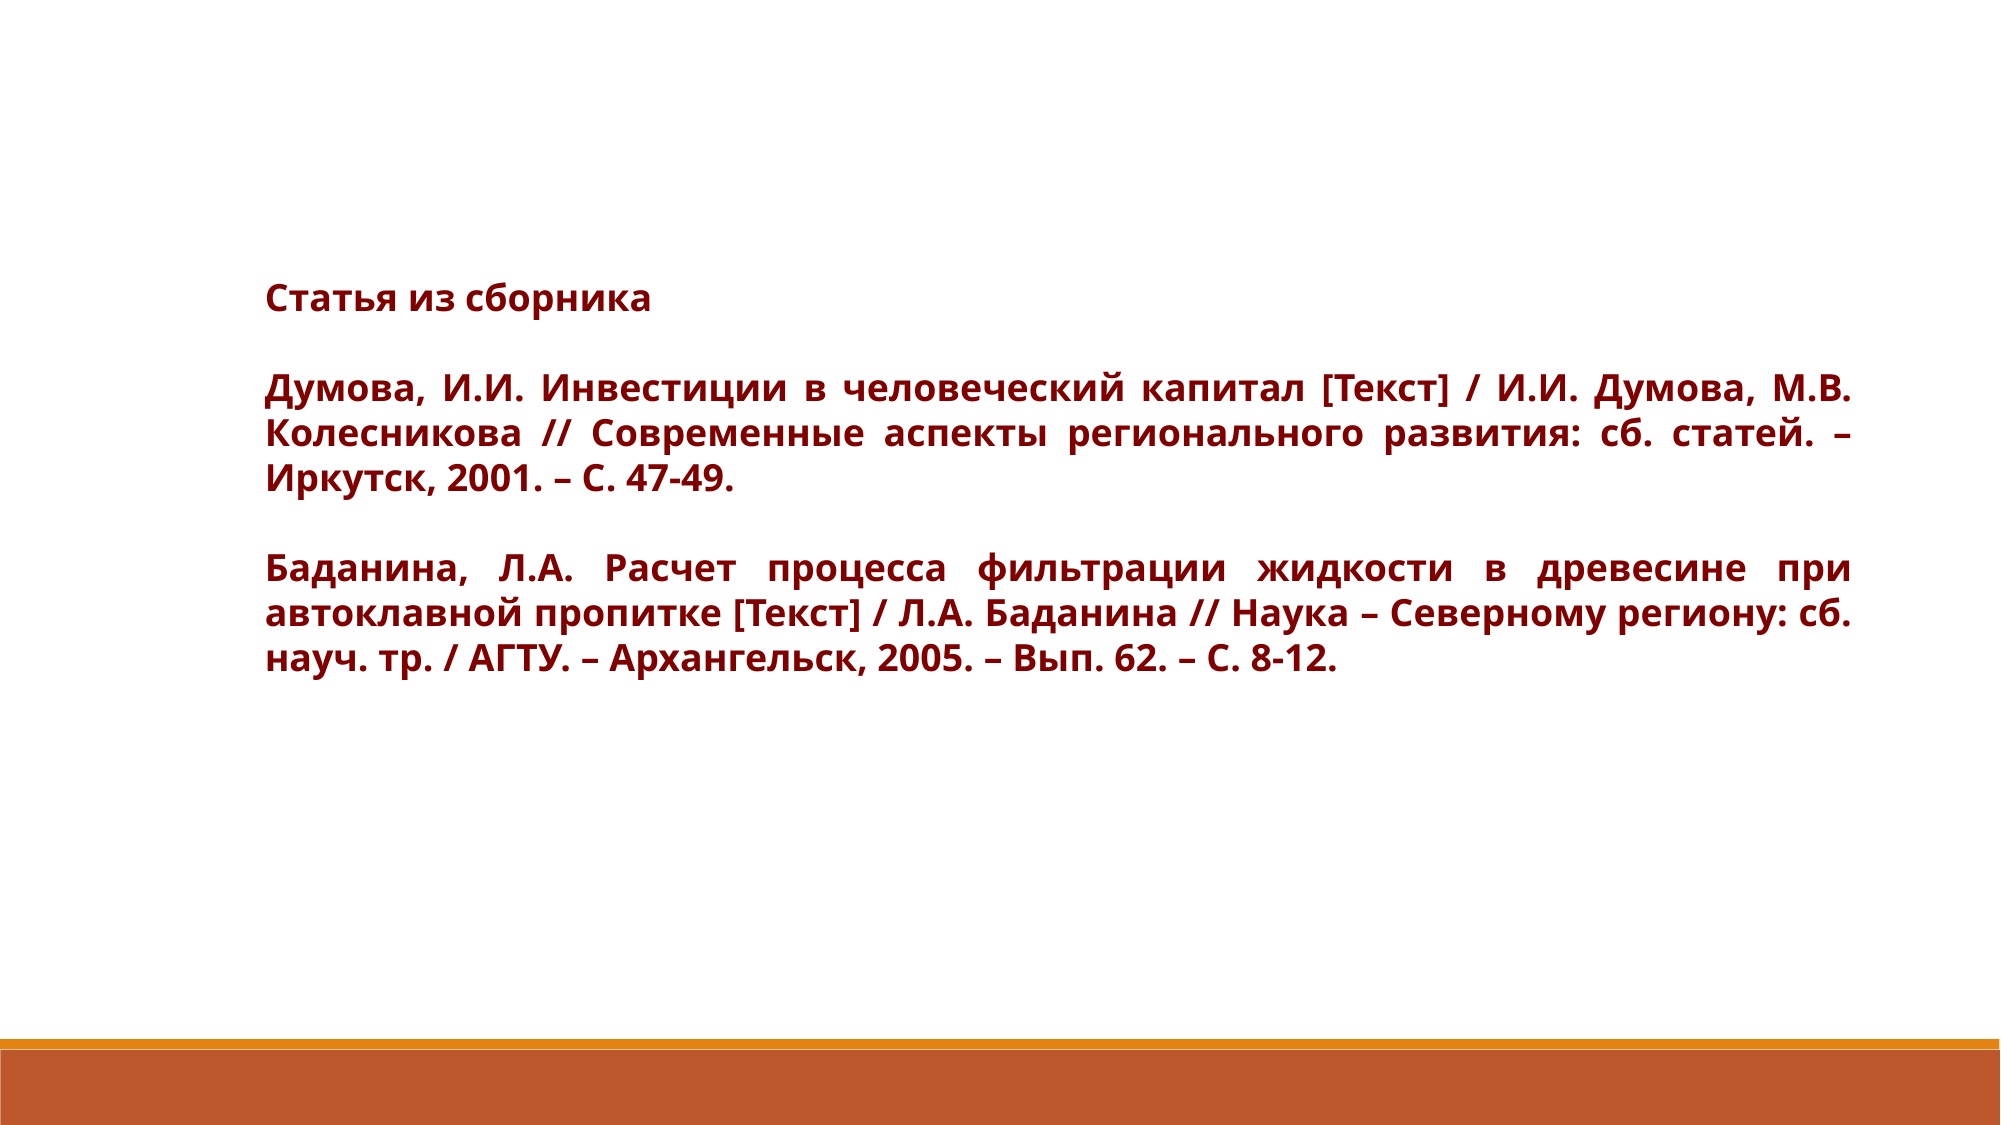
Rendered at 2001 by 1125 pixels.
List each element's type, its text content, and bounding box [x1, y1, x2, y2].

text_box Статья из сборника Думова, И.И. Инвестиции в человеческий капитал [Текст] / И.И. Думова, М.В. Колесникова // Современные аспекты регионального развития: сб. статей. – Иркутск, 2001. – С. 47-49. Баданина, Л.А. Расчет процесса фильтрации жидкости в древесине при автоклавной пропитке [Текст] / Л.А. Баданина // Наука – Северному региону: сб. науч. тр. / АГТУ. – Архангельск, 2005. – Вып. 62. – С. 8-12. [249, 266, 1869, 686]
